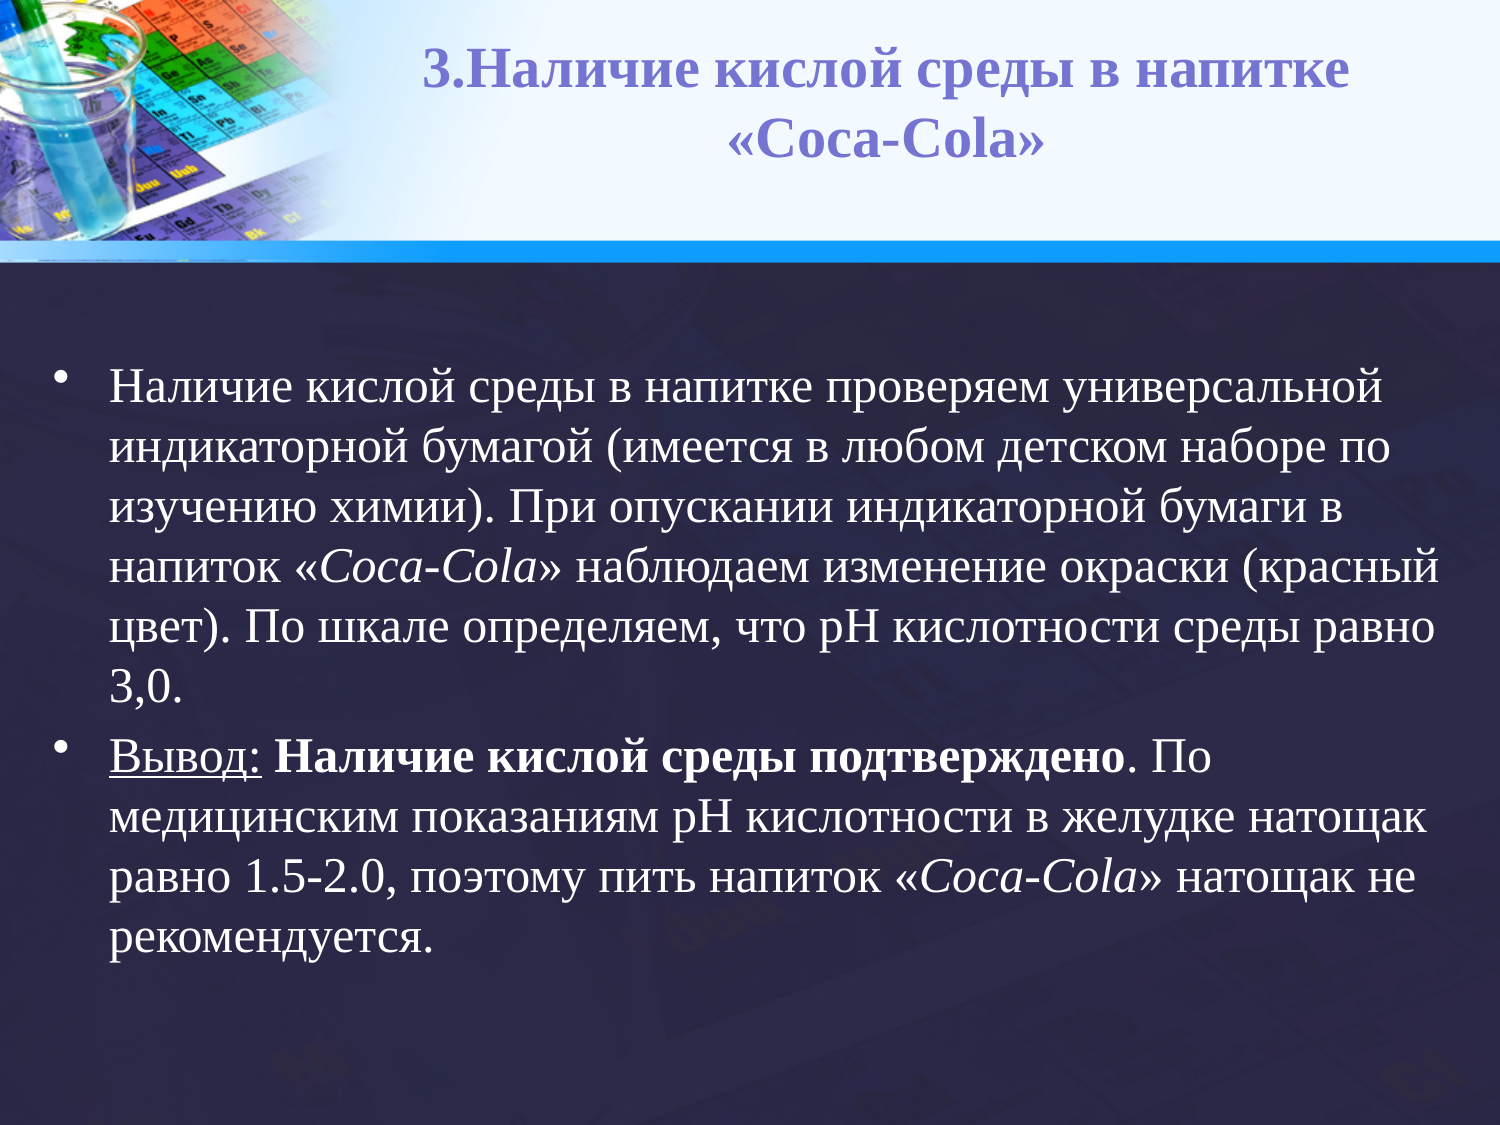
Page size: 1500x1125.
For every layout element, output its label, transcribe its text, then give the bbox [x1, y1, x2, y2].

list Наличие кислой среды в напитке проверяем универсальной индикаторной бумагой (имеется в любом детском наборе по изучению химии). При опускании индикаторной бумаги в напиток «Coca-Cola» наблюдаем изменение окраски (красный цвет). По шкале определяем, что pH кислотности среды равно 3,0. Вывод: Наличие кислой среды подтверждено. По медицинским показаниям pH кислотности в желудке натощак равно 1.5-2.0, поэтому пить напиток «Coca-Cola» натощак не рекомендуется. [37, 274, 1463, 1063]
picture [0, 0, 1500, 1125]
title 3.Наличие кислой среды в напитке «Coca-Cola» [317, 24, 1456, 213]
